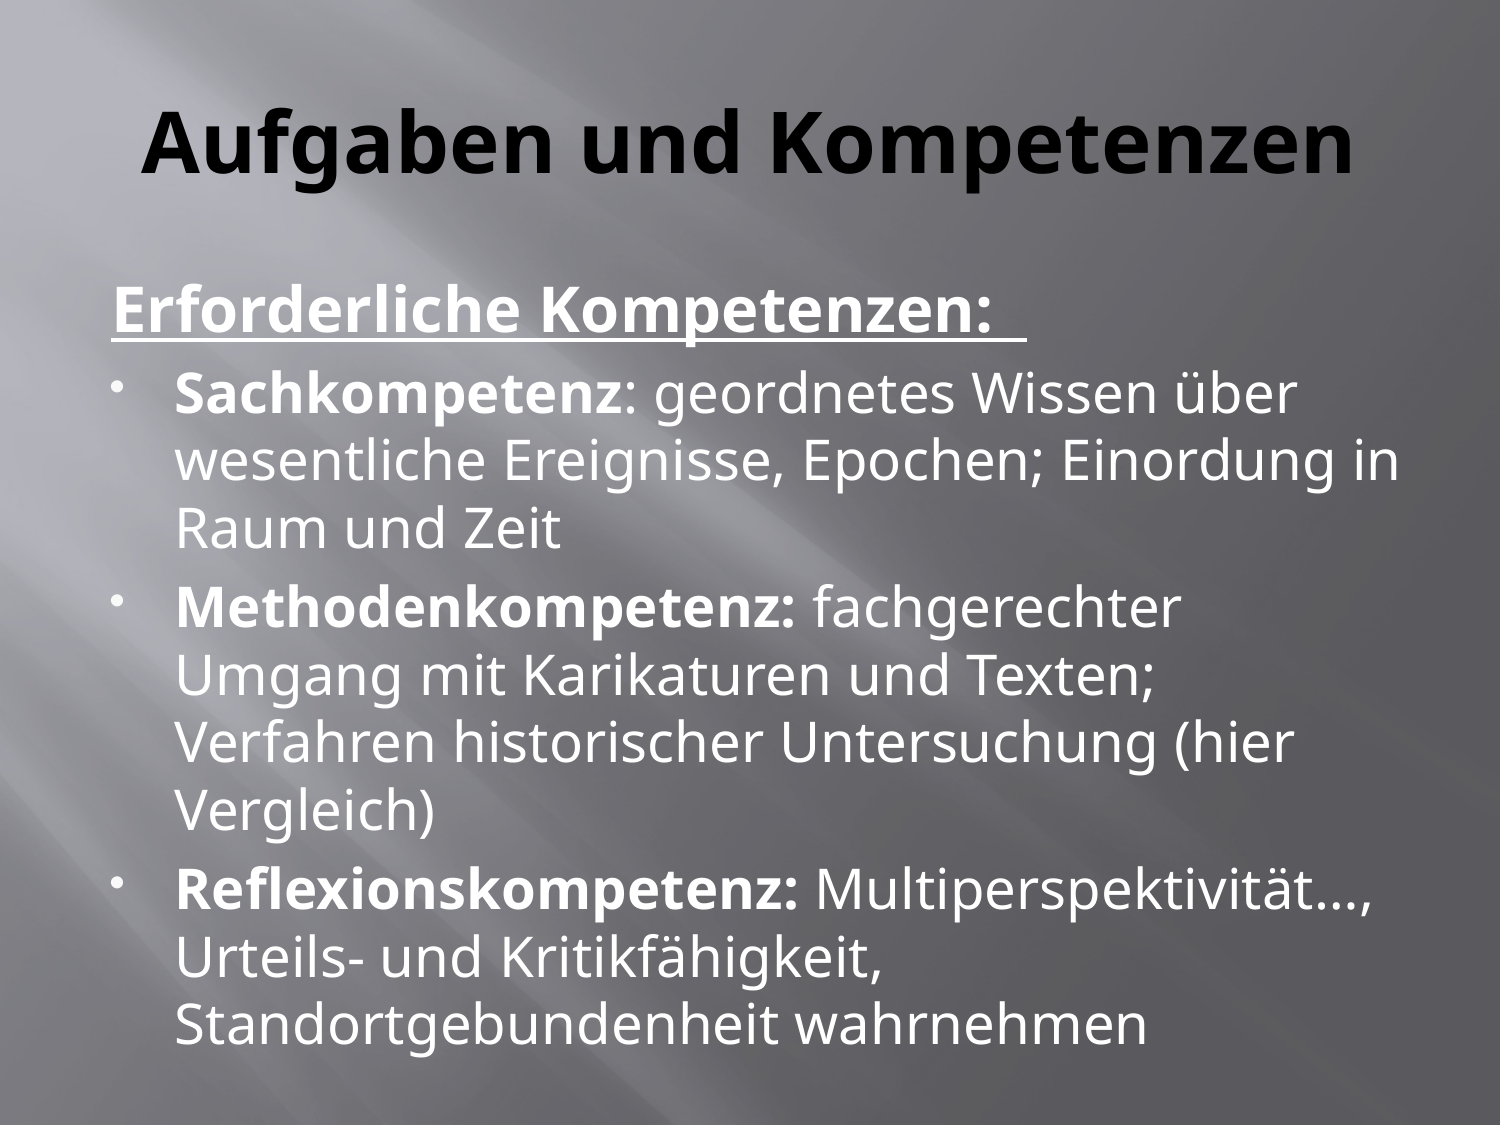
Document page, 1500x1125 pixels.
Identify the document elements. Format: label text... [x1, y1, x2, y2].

list Erforderliche Kompetenzen: Sachkompetenz: geordnetes Wissen über wesentliche Ereignisse, Epochen; Einordung in Raum und Zeit Methodenkompetenz: fachgerechter Umgang mit Karikaturen und Texten; Verfahren historischer Untersuchung (hier Vergleich) Reflexionskompetenz: Multiperspektivität…, Urteils- und Kritikfähigkeit, Standortgebundenheit wahrnehmen [75, 262, 1425, 1083]
title Aufgaben und Kompetenzen [75, 45, 1425, 233]
